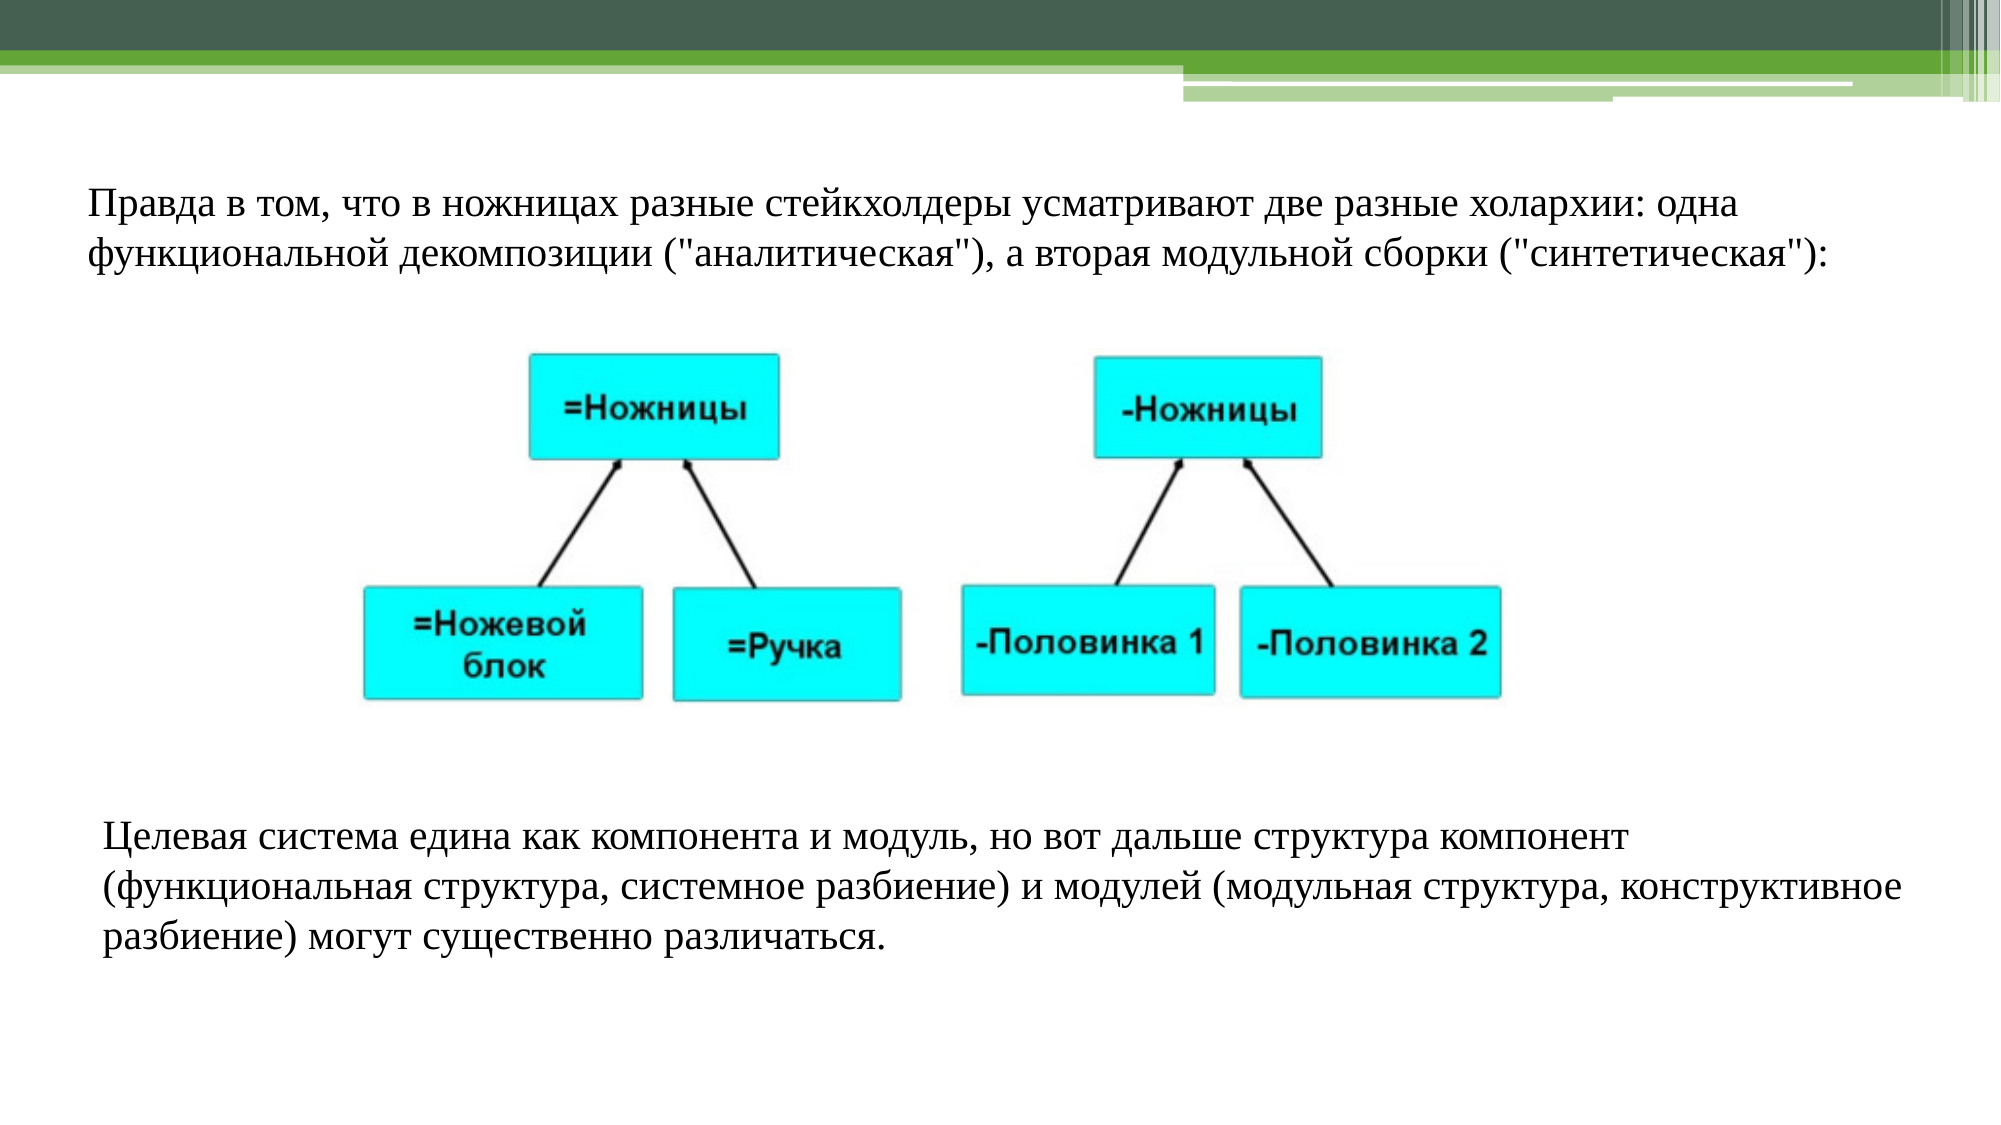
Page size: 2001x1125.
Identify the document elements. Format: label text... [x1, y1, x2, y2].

text_box Целевая система едина как компонента и модуль, но вот дальше структура компонент (функциональная структура, системное разбиение) и модулей (модульная структура, конструктивное разбиение) могут существенно различаться. [87, 800, 1929, 966]
list Правда в том, что в ножницах разные стейкхолдеры усматривают две разные холархии: одна функциональной декомпозиции ("аналитическая"), а вторая модульной сборки ("синтетическая"): [54, 166, 2000, 1010]
picture [358, 348, 1508, 708]
